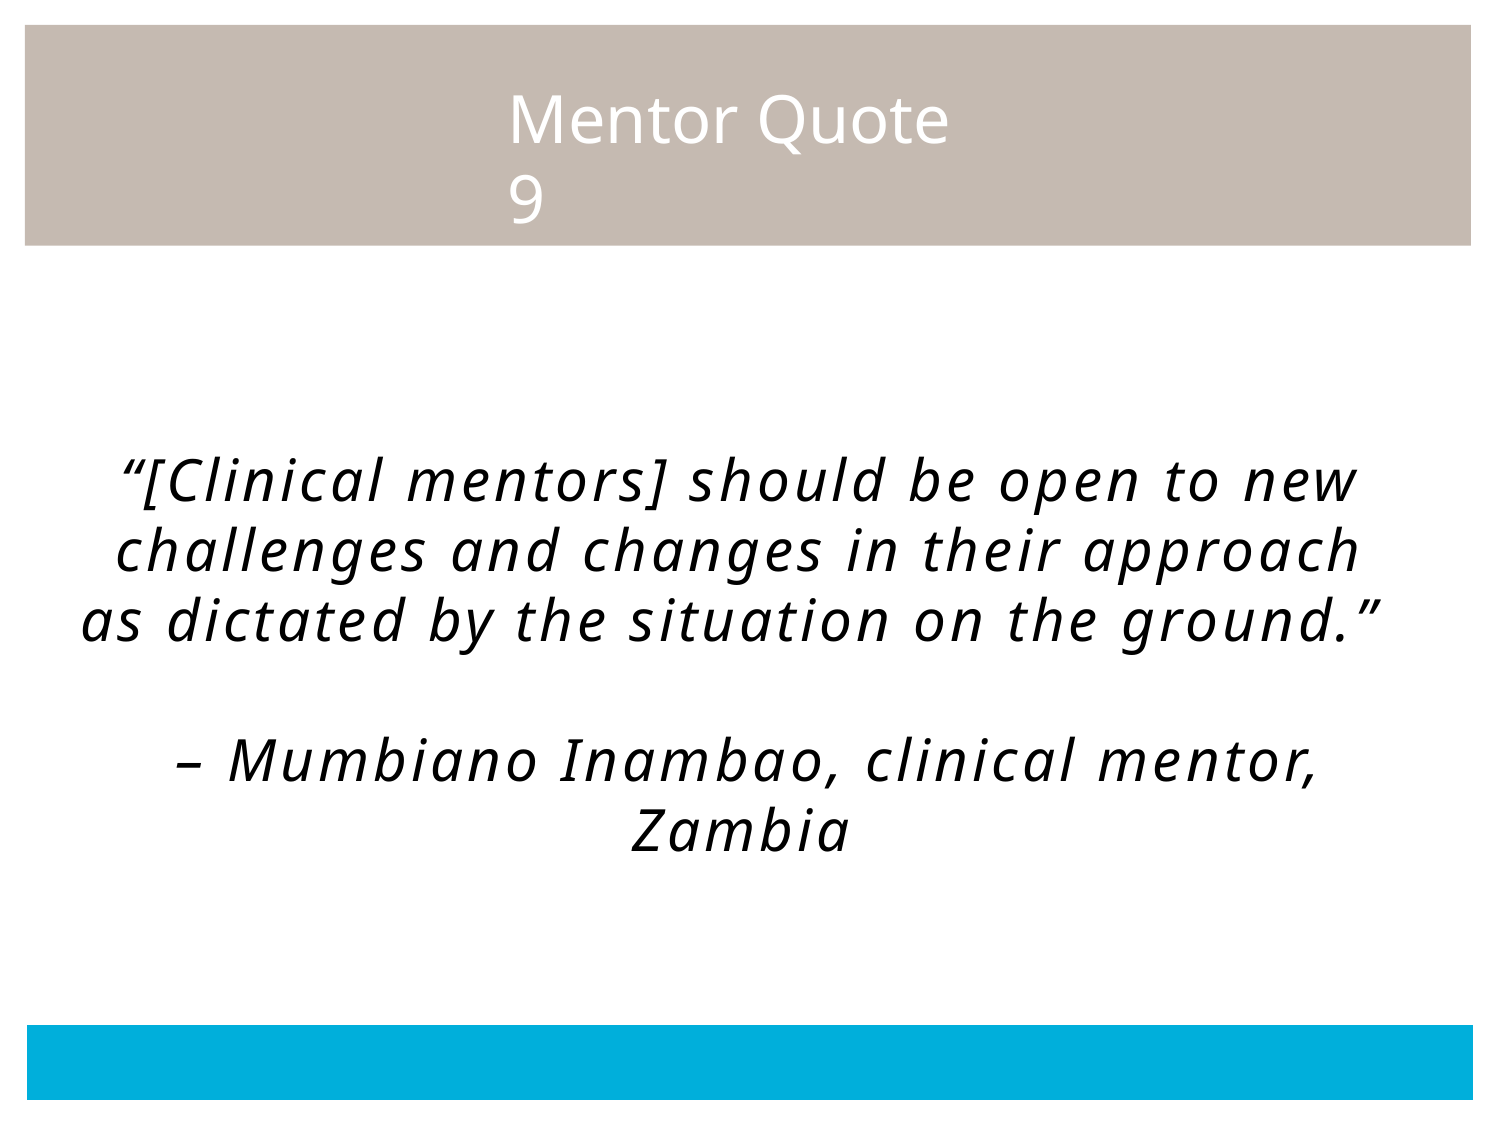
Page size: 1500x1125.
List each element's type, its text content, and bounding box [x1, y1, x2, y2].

text_box Mentor Quote 9 [492, 69, 990, 244]
title “[Clinical mentors] should be open to new challenges and changes in their approach as dictated by the situation on the ground.” – Mumbiano Inambao, clinical mentor, Zambia [65, 297, 1417, 1009]
